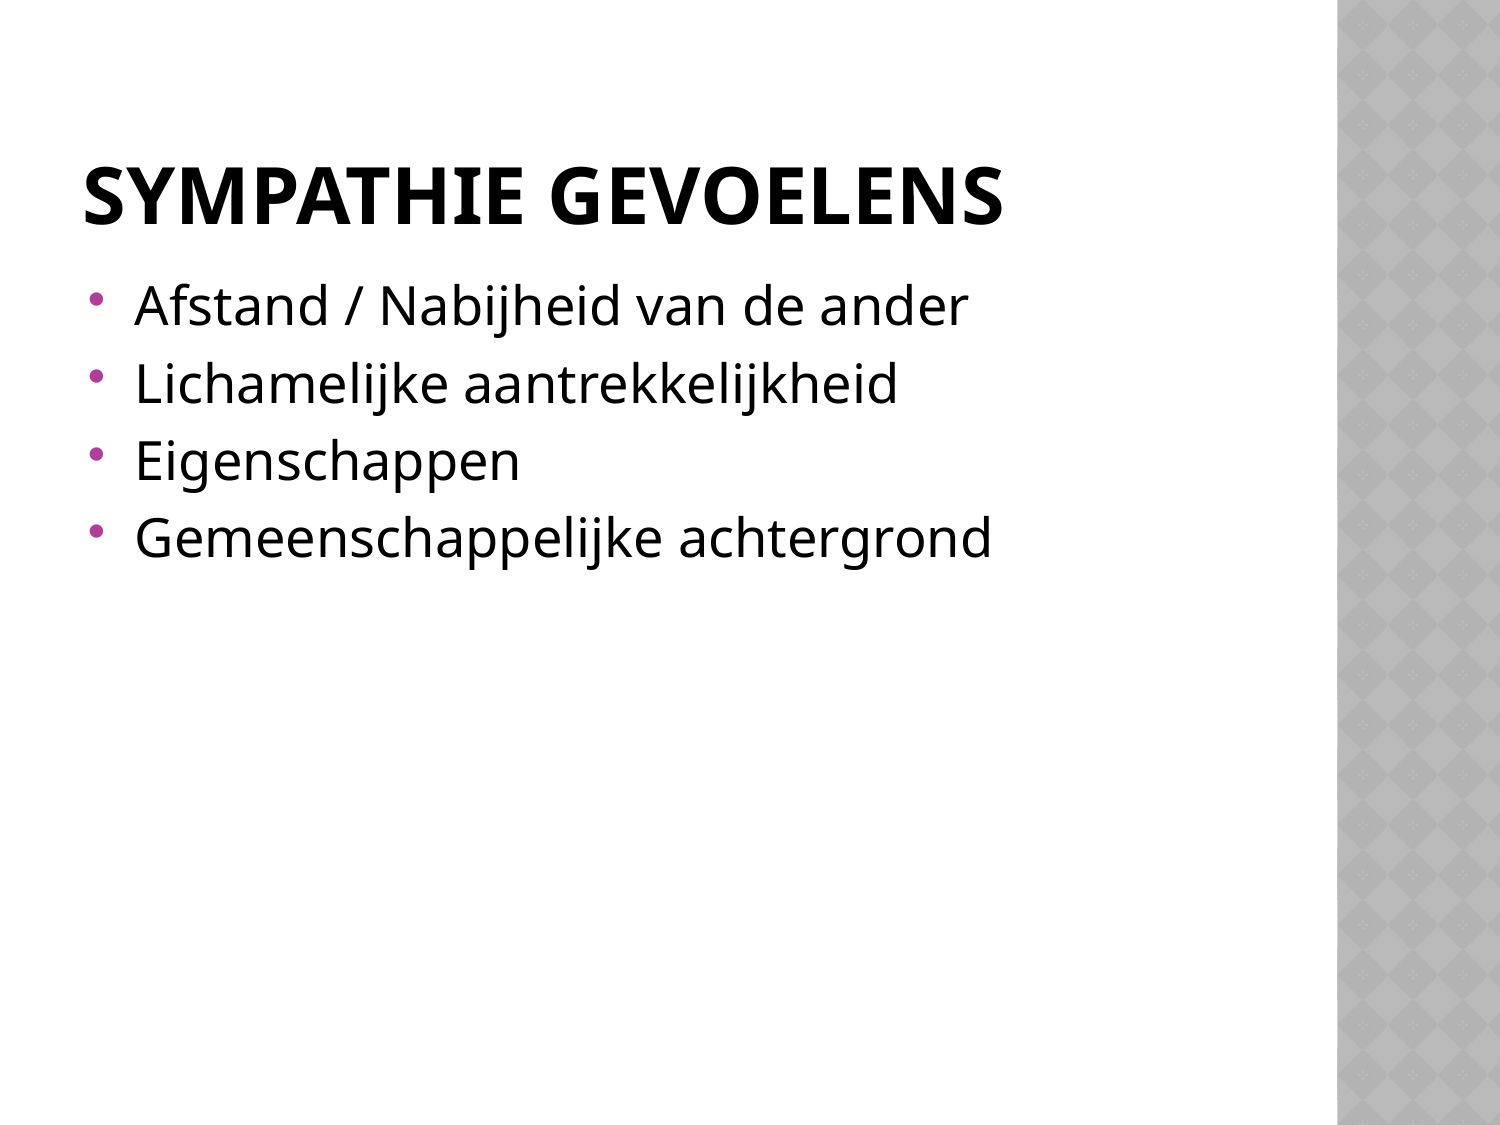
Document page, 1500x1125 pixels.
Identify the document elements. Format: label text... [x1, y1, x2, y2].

list Afstand / Nabijheid van de ander Lichamelijke aantrekkelijkheid Eigenschappen Gemeenschappelijke achtergrond [75, 264, 1263, 1059]
title Sympathie gevoelens [75, 52, 1263, 240]
